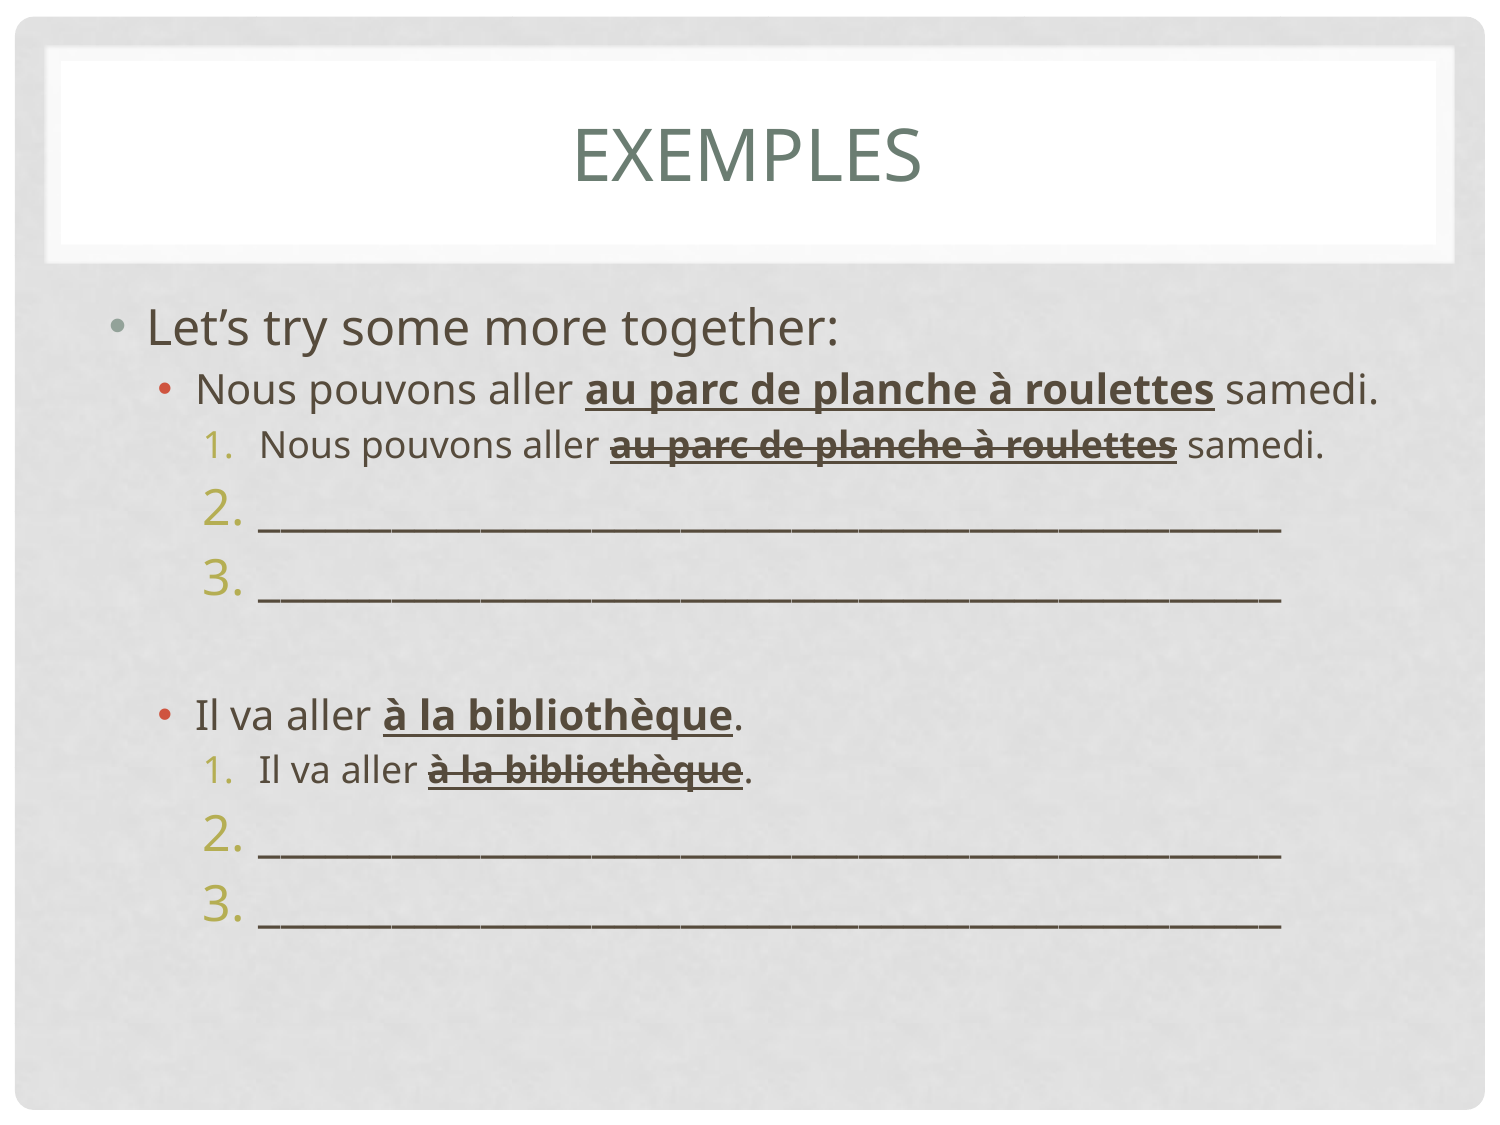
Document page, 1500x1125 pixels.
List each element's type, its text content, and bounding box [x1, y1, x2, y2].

list Let’s try some more together: Nous pouvons aller au parc de planche à roulettes samedi. Nous pouvons aller au parc de planche à roulettes samedi. ______________________________________________ ______________________________________________ Il va aller à la bibliothèque. Il va aller à la bibliothèque. ______________________________________________ ______________________________________________ [75, 287, 1425, 1005]
title exemples [69, 66, 1425, 238]
